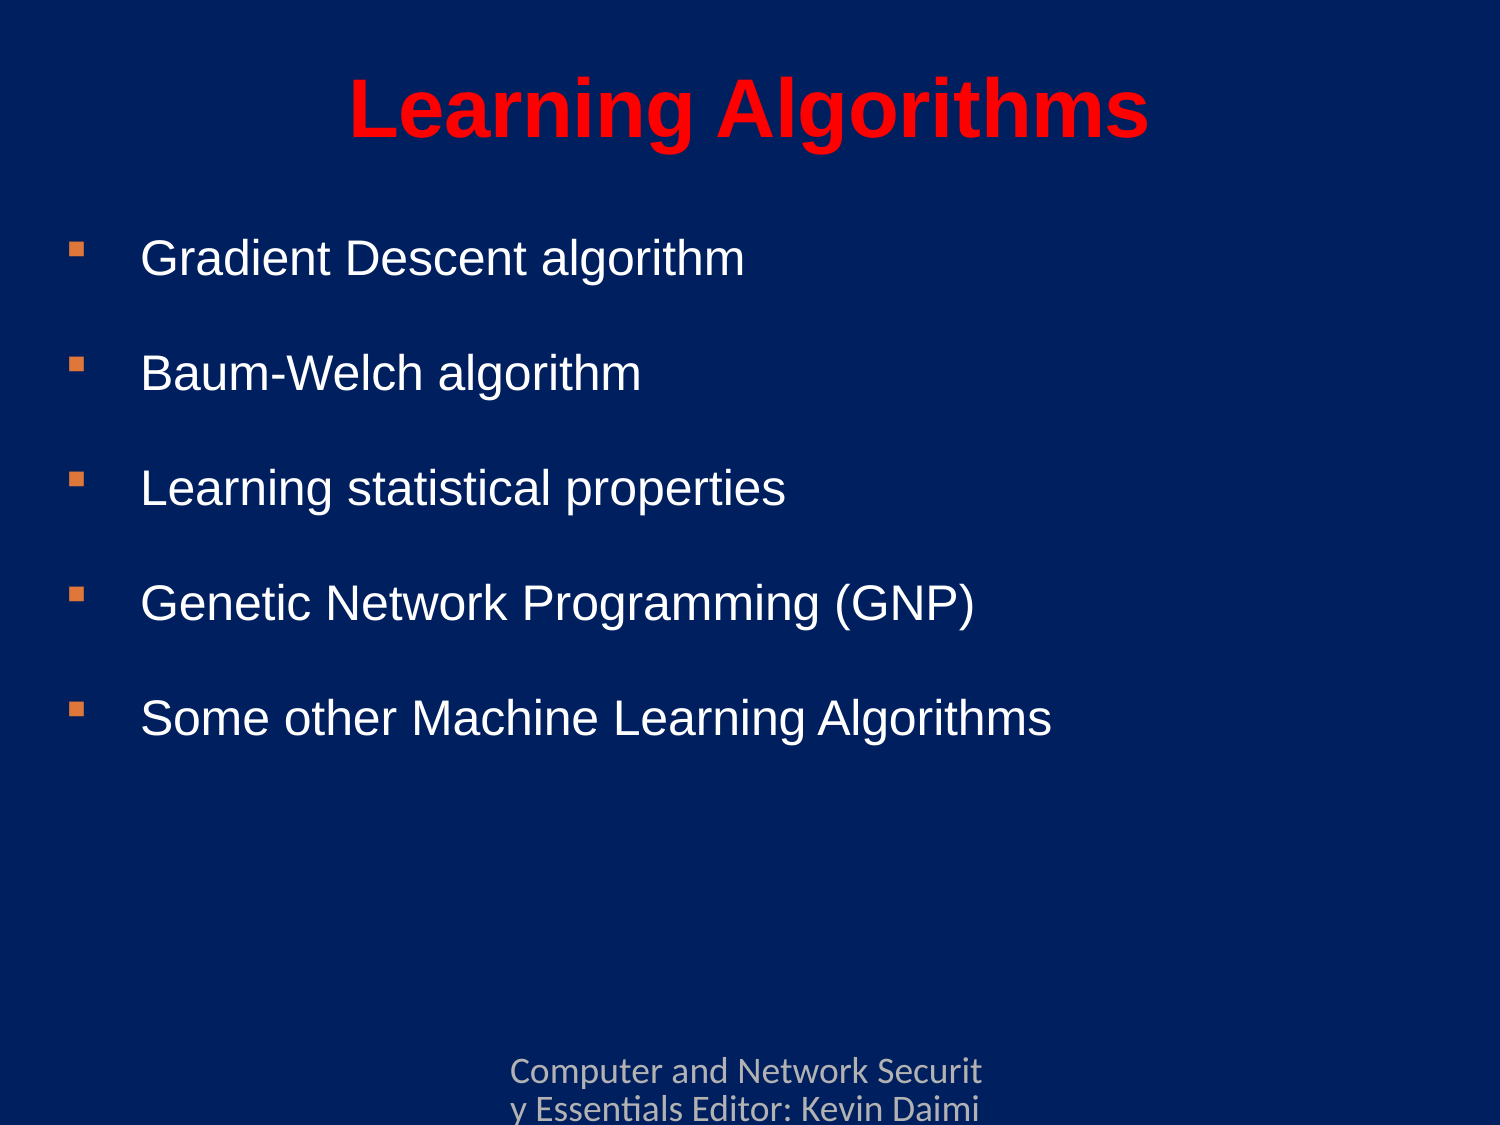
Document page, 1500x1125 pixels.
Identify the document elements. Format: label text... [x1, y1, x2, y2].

list Gradient Descent algorithm Baum-Welch algorithm Learning statistical properties Genetic Network Programming (GNP) Some other Machine Learning Algorithms [62, 195, 1437, 751]
title Learning Algorithms [44, 53, 1456, 155]
footer Computer and Network Security Essentials Editor: Kevin Daimi Associate Editors: Guillermo Francia, Levent Ertaul, Luis H. Encinas, Eman El-Sheikh Published by Springer [510, 1046, 990, 1103]
